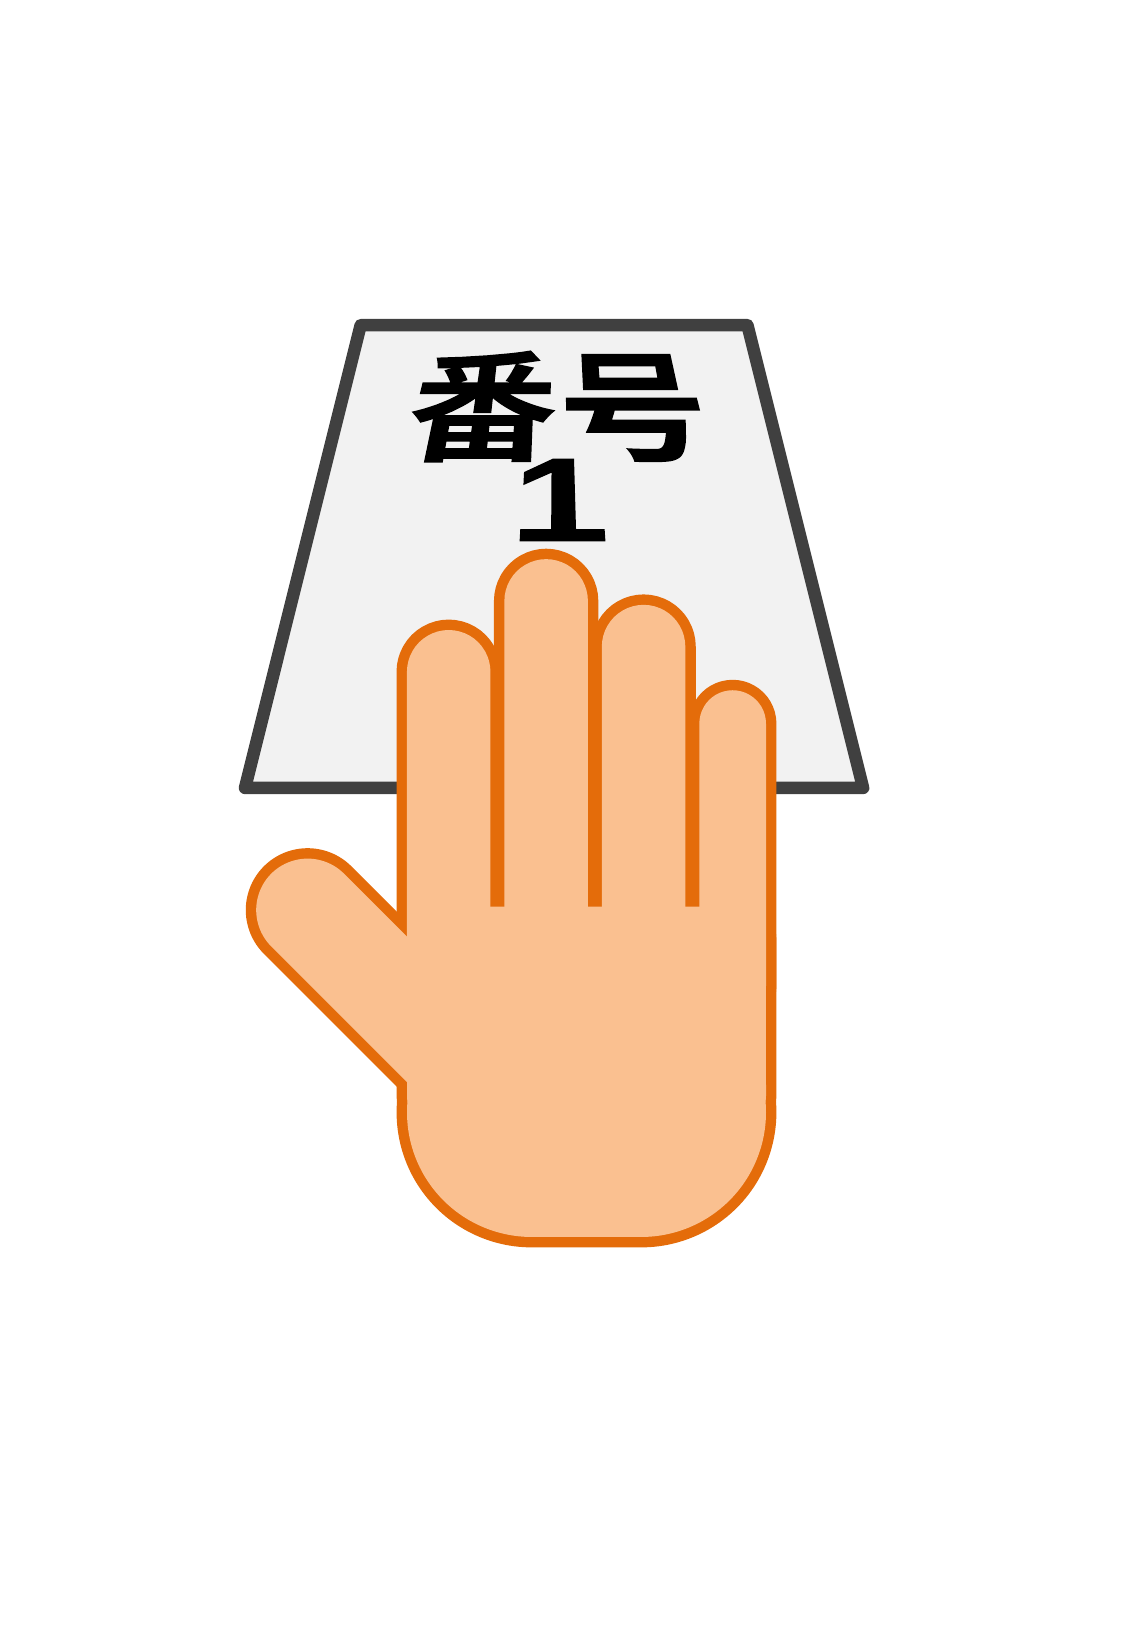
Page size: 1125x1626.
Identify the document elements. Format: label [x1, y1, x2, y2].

text_box [244, 324, 864, 1238]
